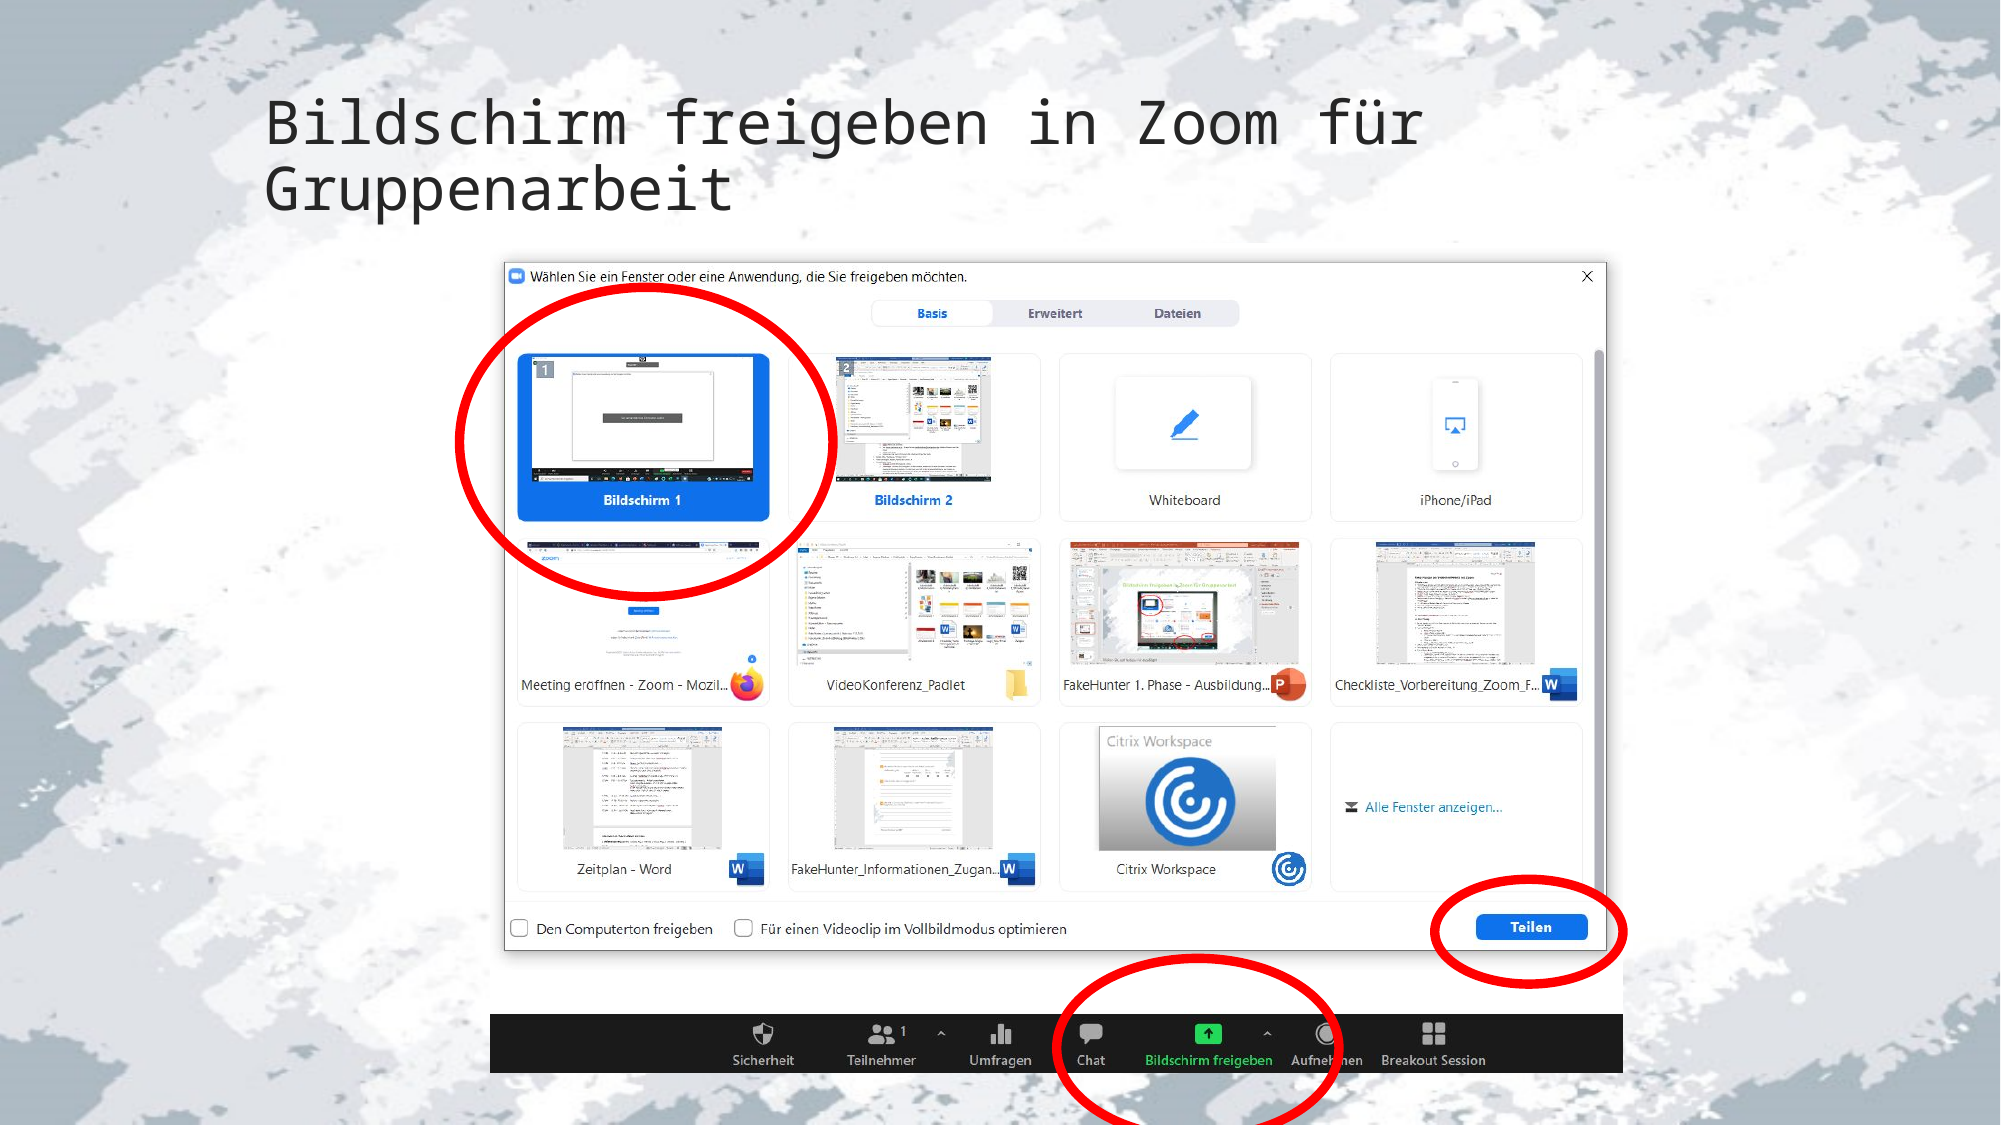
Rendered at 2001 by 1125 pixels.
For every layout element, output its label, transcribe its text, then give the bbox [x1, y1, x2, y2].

text_box [458, 355, 490, 529]
text_box [1061, 1073, 1335, 1125]
title Bildschirm freigeben in Zoom für Gruppenarbeit [249, 84, 1834, 231]
picture [0, 0, 2001, 1125]
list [490, 243, 1623, 1073]
